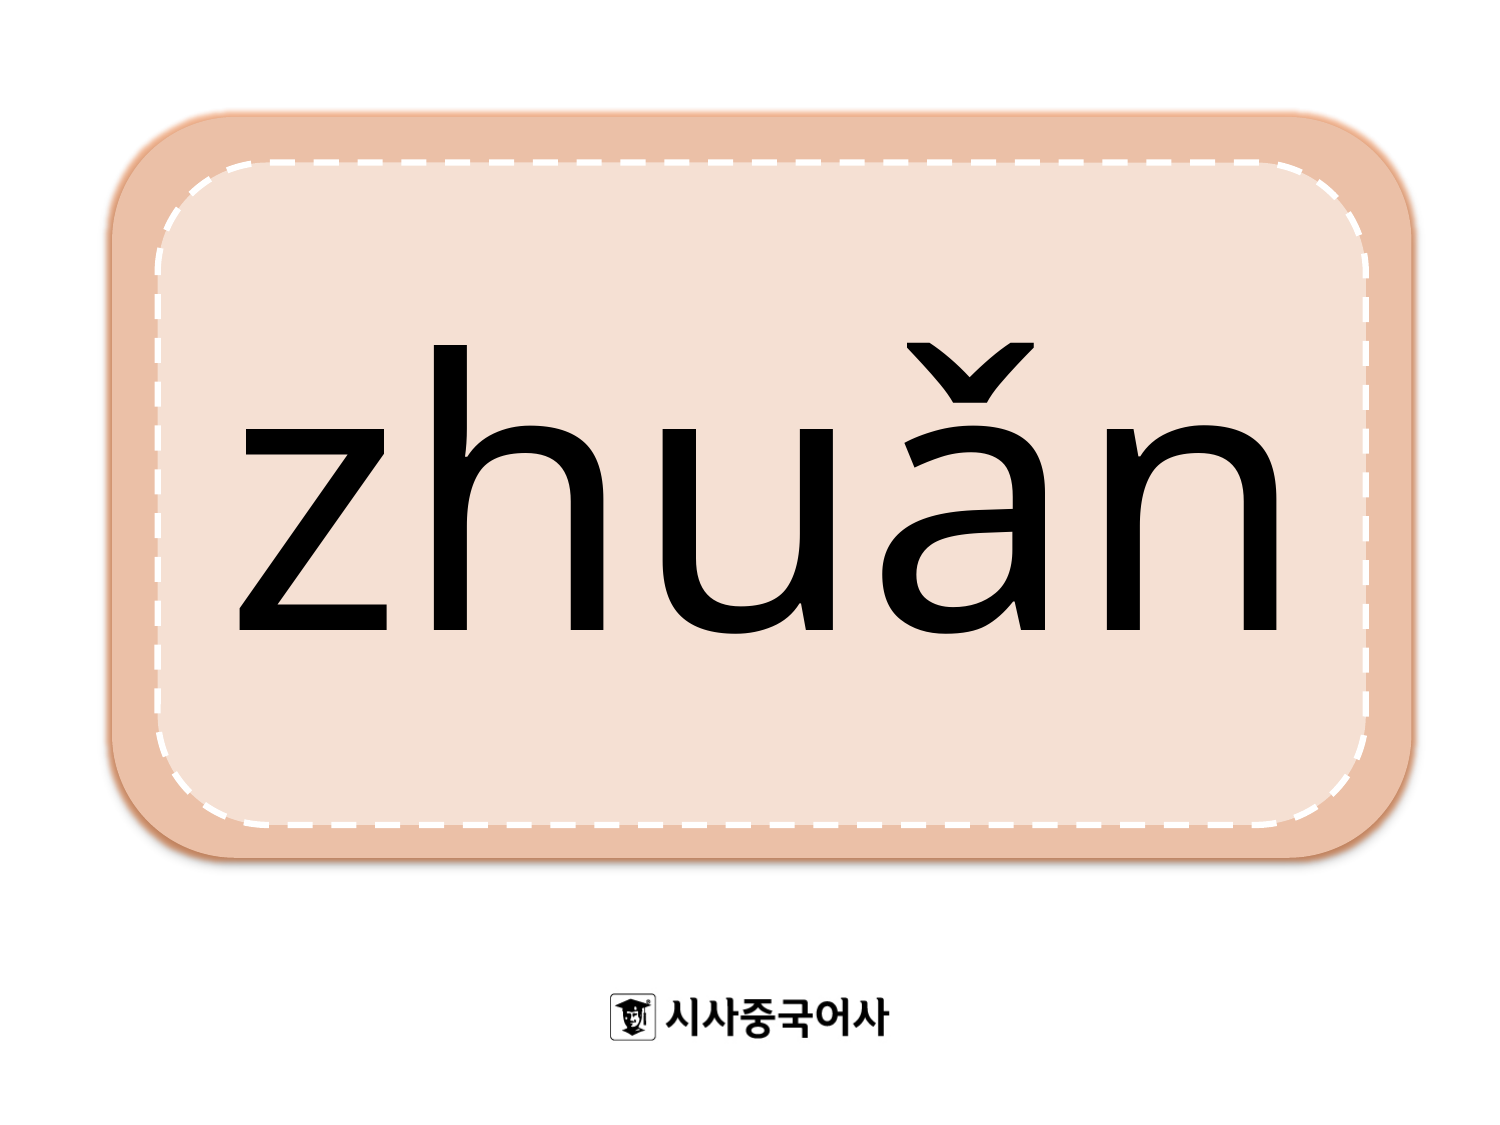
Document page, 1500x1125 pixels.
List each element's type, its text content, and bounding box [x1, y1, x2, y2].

picture [602, 987, 898, 1047]
text_box zhuǎn [162, 149, 1371, 812]
